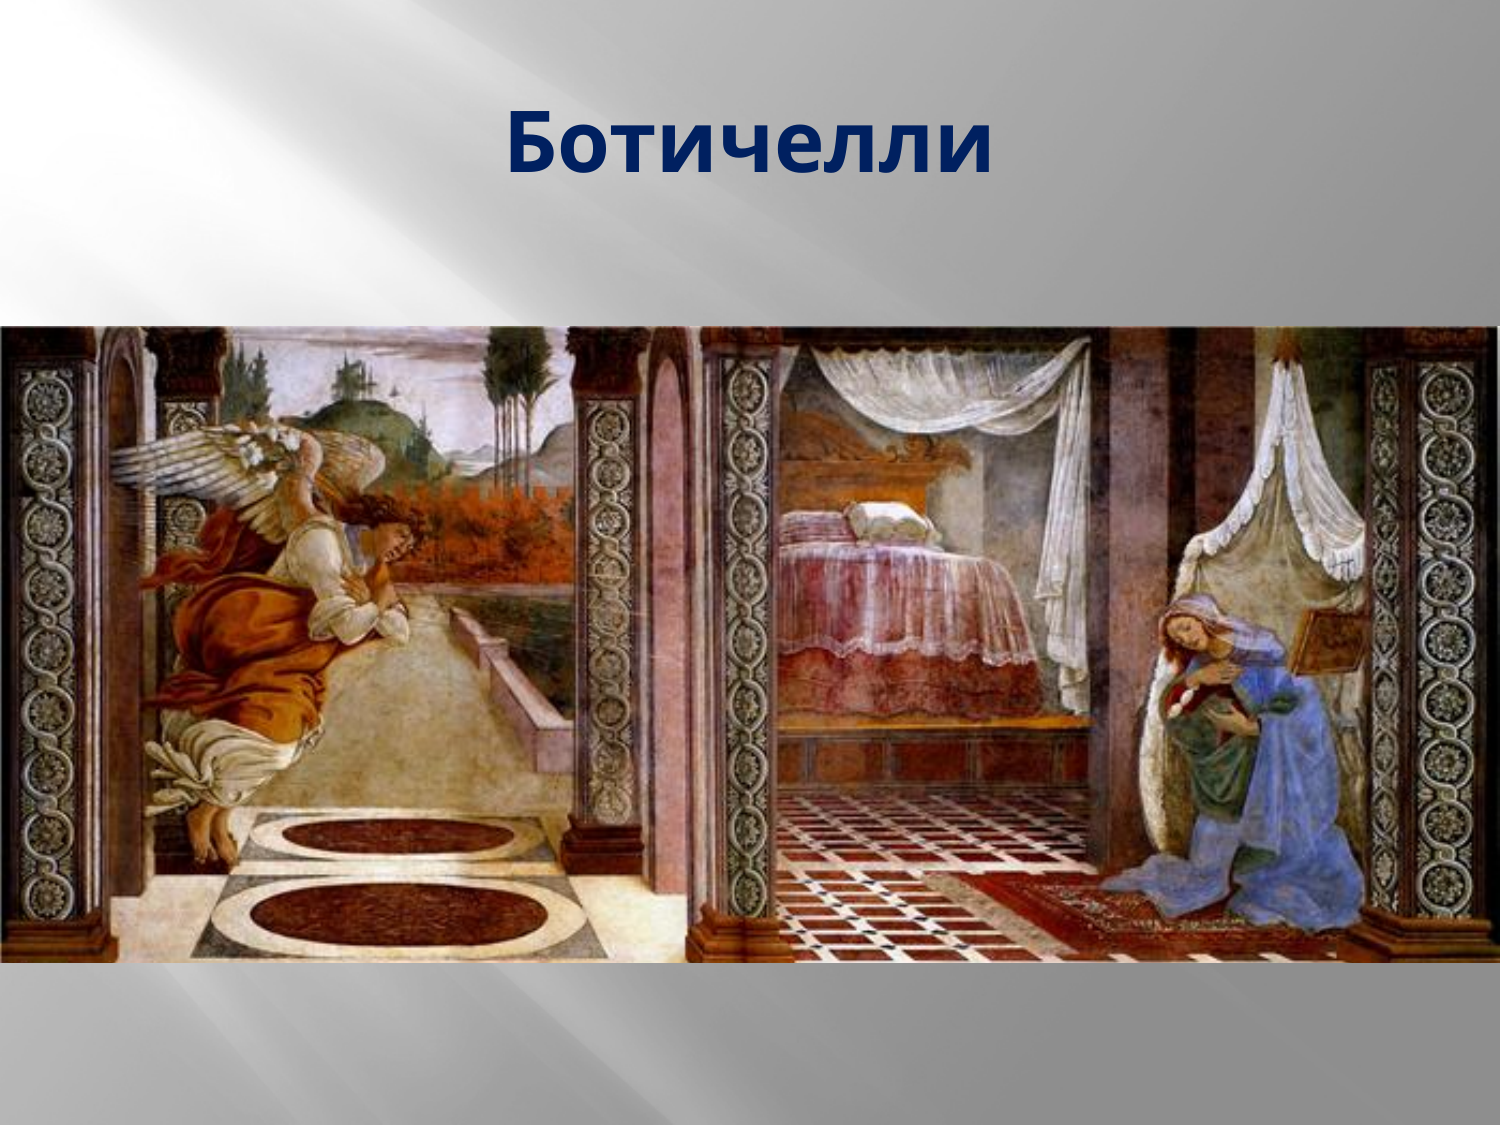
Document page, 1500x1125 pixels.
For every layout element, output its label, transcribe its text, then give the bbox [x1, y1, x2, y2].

picture [0, 325, 1500, 964]
title Ботичелли [75, 45, 1425, 233]
